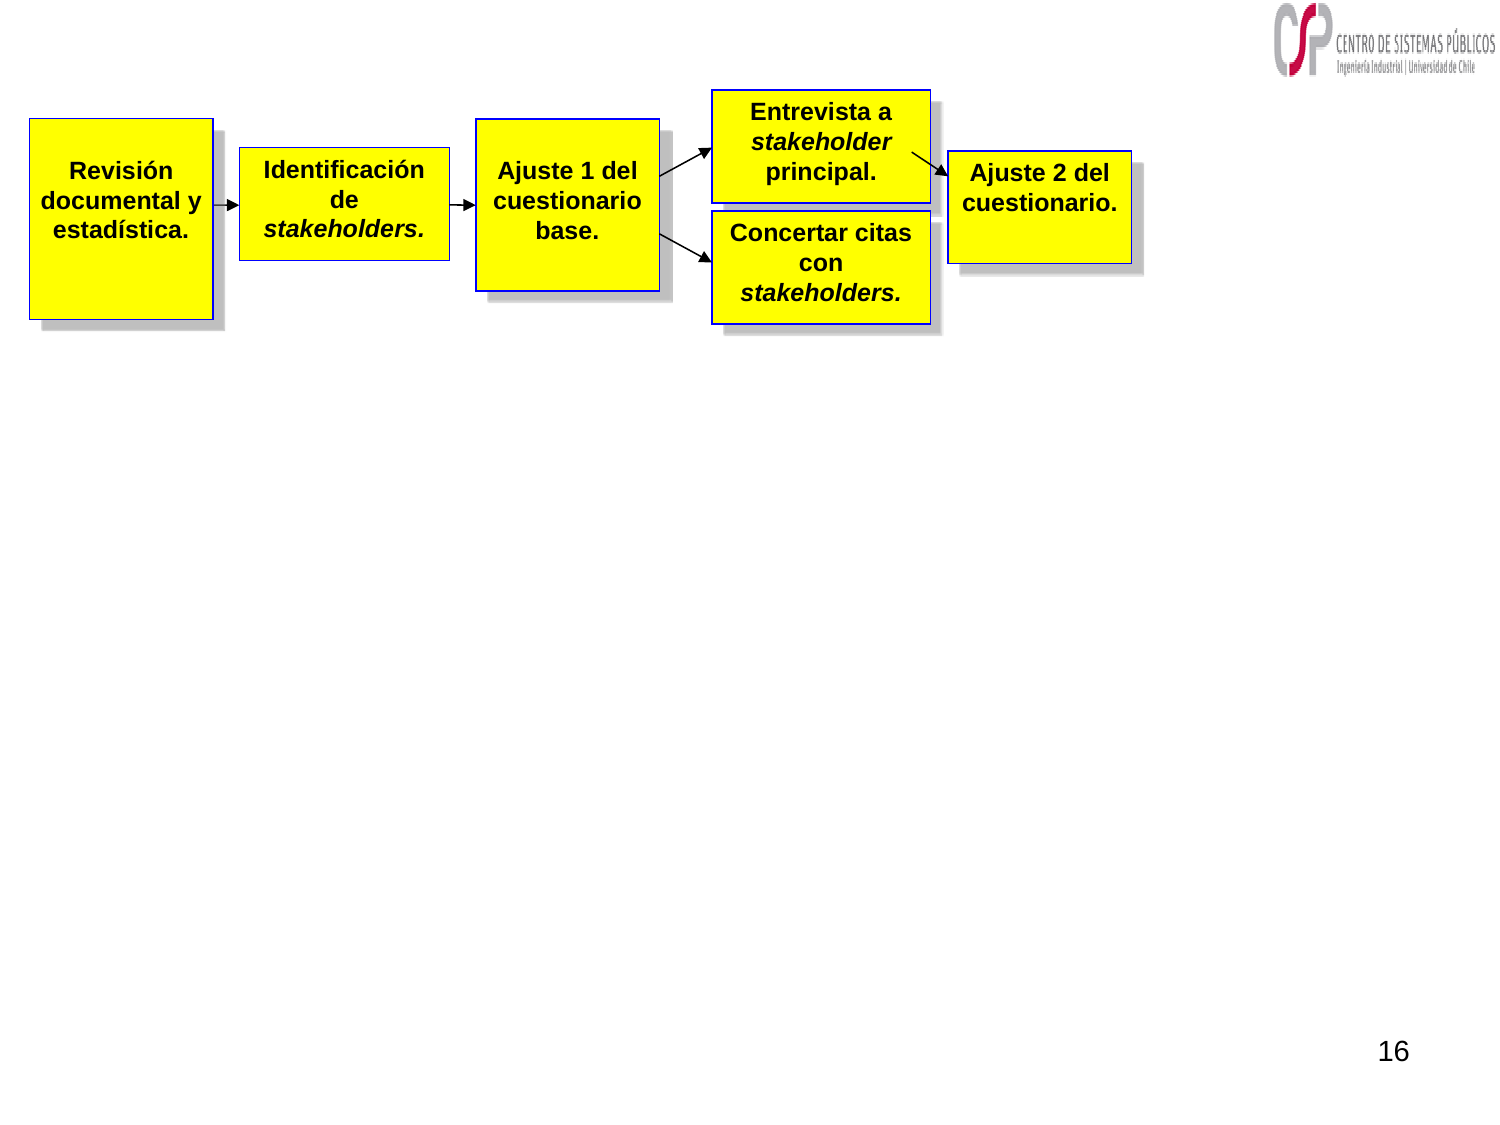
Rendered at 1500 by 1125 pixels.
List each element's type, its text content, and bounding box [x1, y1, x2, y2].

text_box Entrevista a stakeholder principal. [711, 90, 931, 204]
text_box [911, 151, 949, 177]
text_box Ajuste 2 del cuestionario. [948, 150, 1132, 264]
text_box [449, 198, 476, 212]
picture [1269, 0, 1500, 82]
text_box Ajuste 1 del cuestionario base. [475, 118, 660, 292]
text_box Concertar citas con stakeholders. [711, 210, 931, 324]
slide_number 16 [1074, 1024, 1426, 1103]
text_box [659, 233, 712, 263]
text_box [226, 198, 240, 212]
text_box Identificación de stakeholders. [239, 147, 450, 261]
text_box [659, 147, 712, 177]
text_box Revisión documental y estadística. [29, 118, 214, 320]
